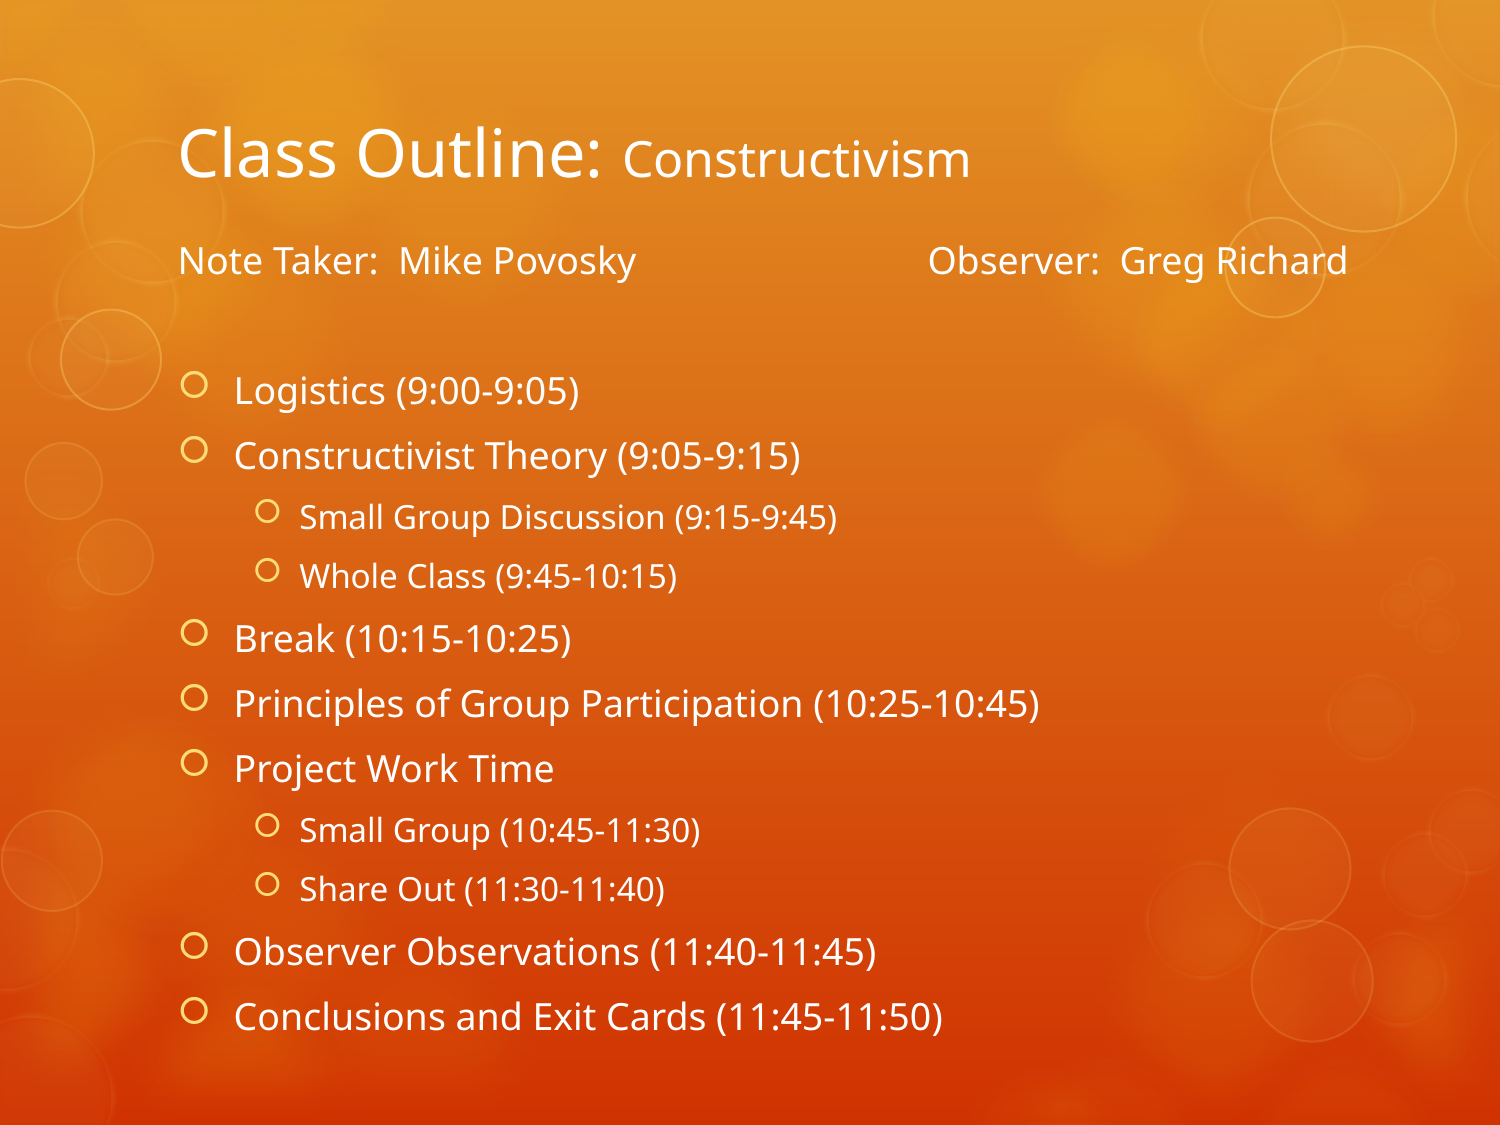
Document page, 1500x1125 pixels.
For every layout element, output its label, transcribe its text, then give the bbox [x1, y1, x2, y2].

list Note Taker: Mike Povosky Observer: Greg Richard Logistics (9:00-9:05) Constructivist Theory (9:05-9:15) Small Group Discussion (9:15-9:45) Whole Class (9:45-10:15) Break (10:15-10:25) Principles of Group Participation (10:25-10:45) Project Work Time Small Group (10:45-11:30) Share Out (11:30-11:40) Observer Observations (11:40-11:45) Conclusions and Exit Cards (11:45-11:50) [162, 187, 1400, 1088]
title Class Outline: Constructivism [162, 75, 1332, 187]
